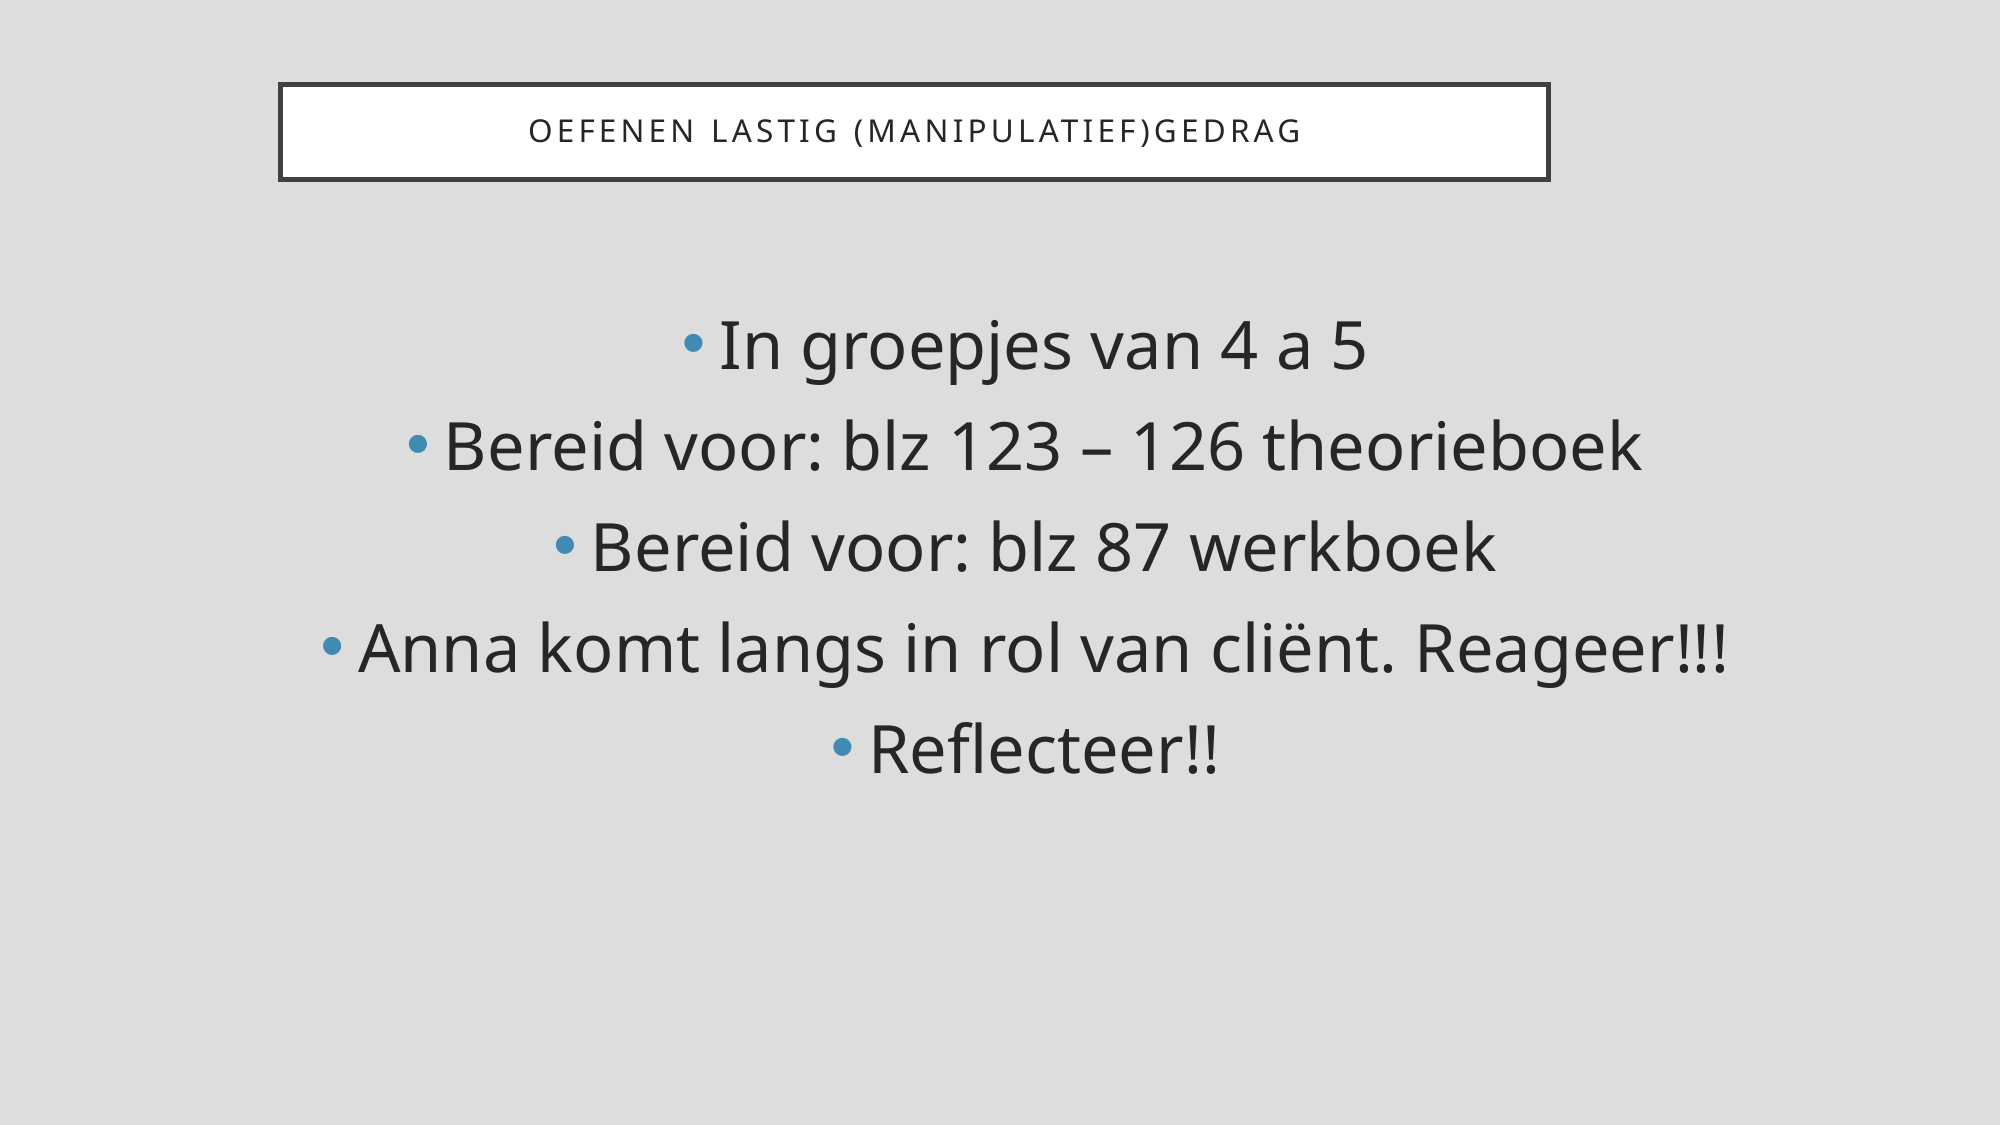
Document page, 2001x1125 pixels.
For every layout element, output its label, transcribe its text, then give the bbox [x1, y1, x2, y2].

title Oefenen lastig (manipulatief)gedrag [278, 82, 1551, 182]
list In groepjes van 4 a 5 Bereid voor: blz 123 – 126 theorieboek Bereid voor: blz 87 werkboek Anna komt langs in rol van cliënt. Reageer!!! Reflecteer!! [62, 295, 1989, 1028]
